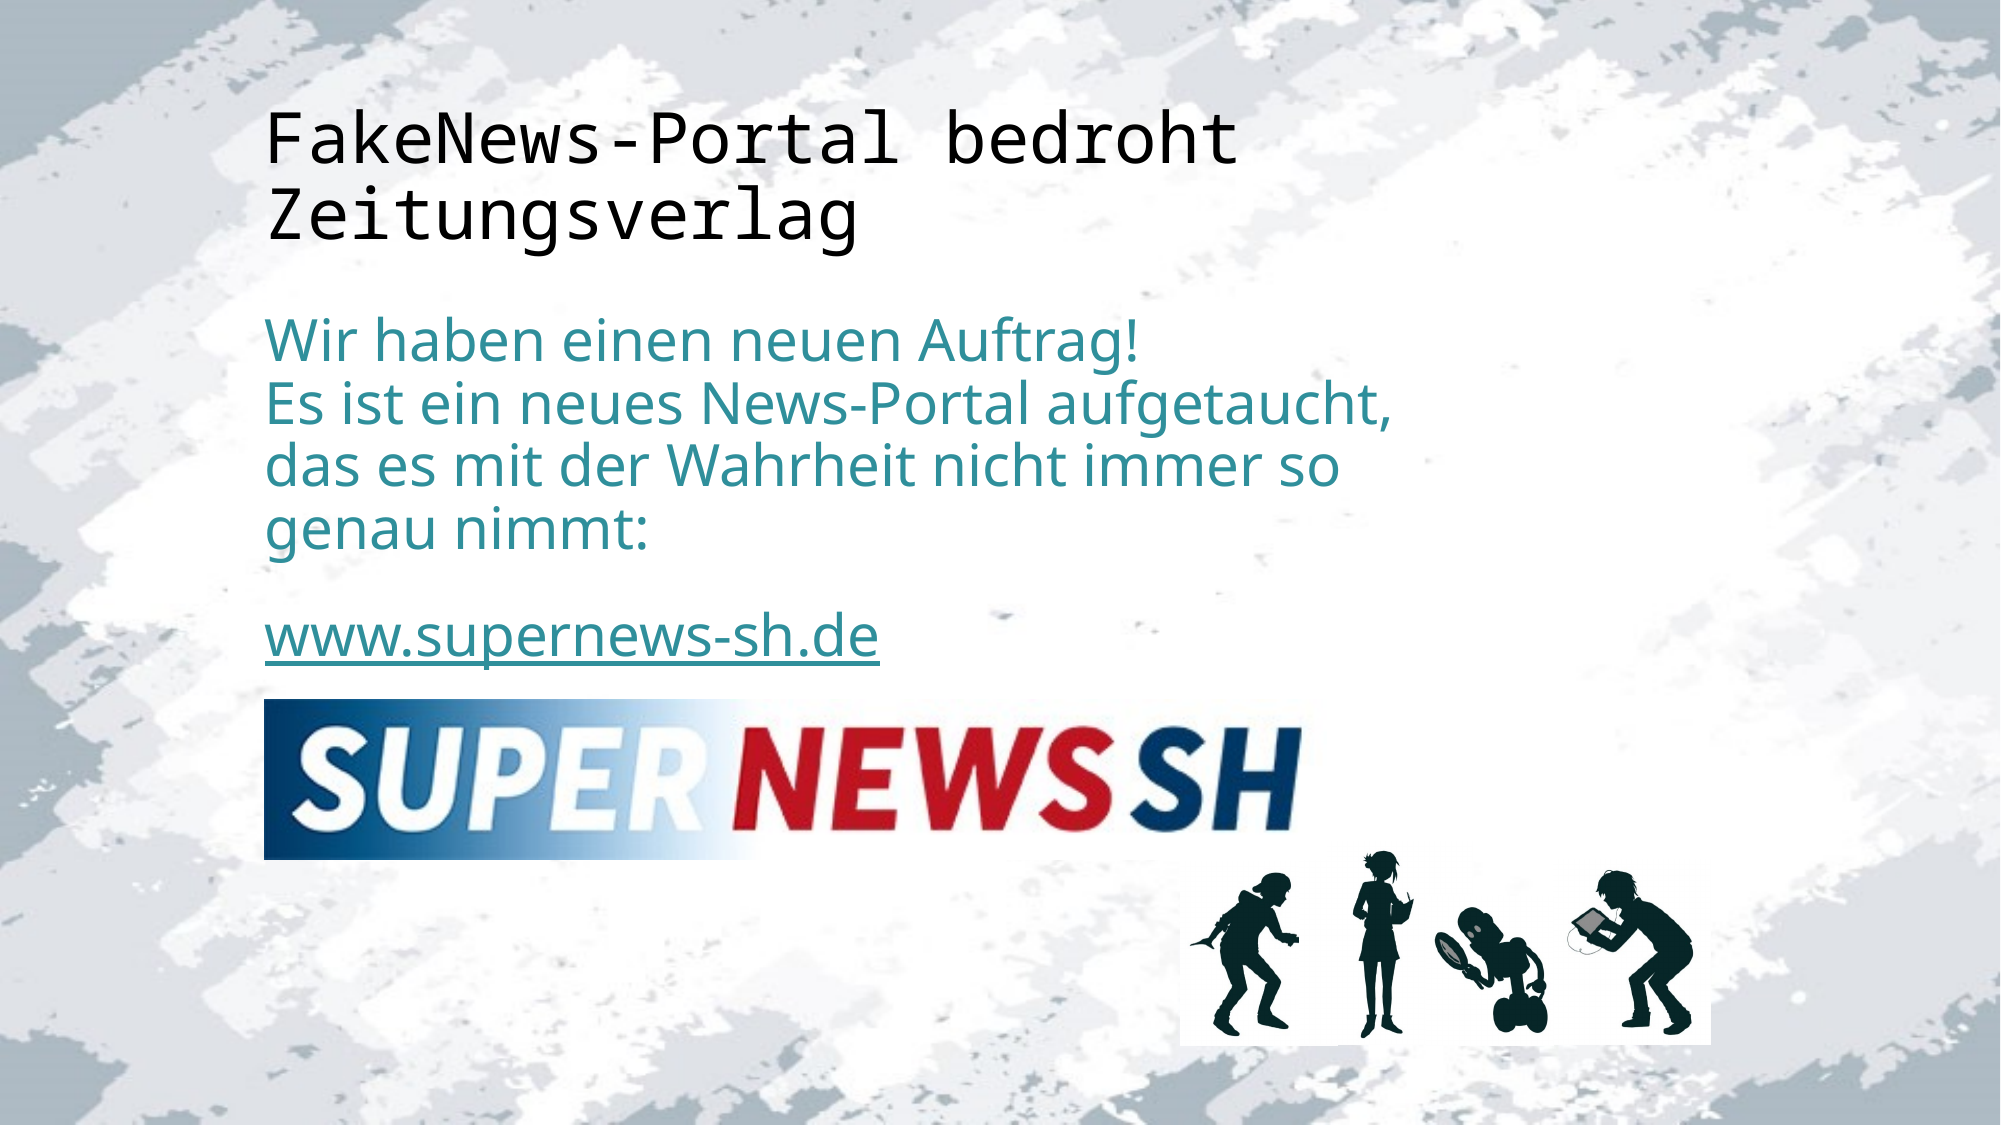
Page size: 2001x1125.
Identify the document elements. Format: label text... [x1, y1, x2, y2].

title FakeNews-Portal bedroht Zeitungsverlag [249, 75, 1858, 263]
text_box Wir haben einen neuen Auftrag! Es ist ein neues News-Portal aufgetaucht, das es mit der Wahrheit nicht immer so genau nimmt: www.supernews-sh.de [249, 303, 1505, 1004]
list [1426, 896, 1554, 1046]
picture [0, 0, 2001, 1125]
